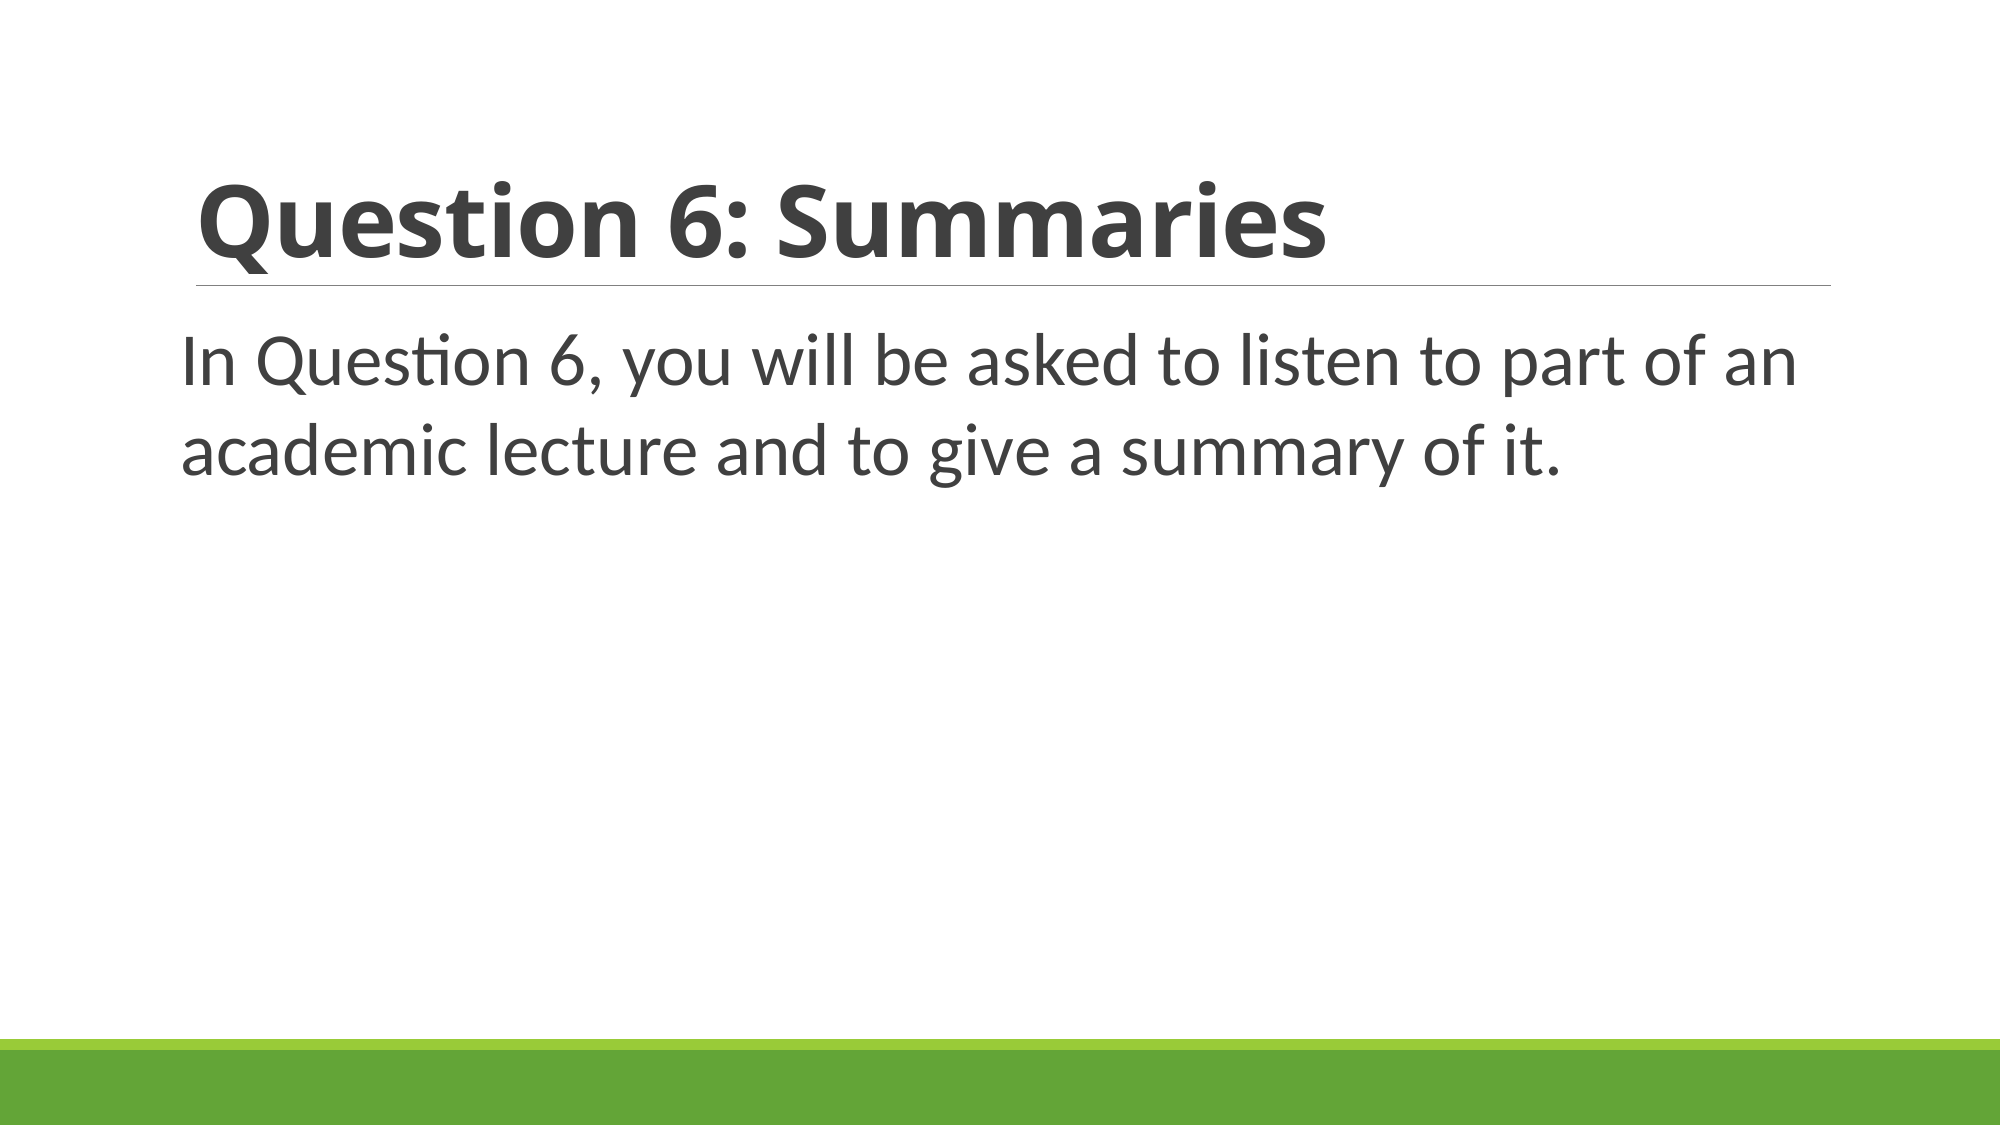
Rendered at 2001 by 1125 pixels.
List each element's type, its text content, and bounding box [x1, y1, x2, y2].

list In Question 6, you will be asked to listen to part of an academic lecture and to give a summary of it. [180, 302, 1830, 963]
title Question 6: Summaries [180, 47, 1830, 285]
